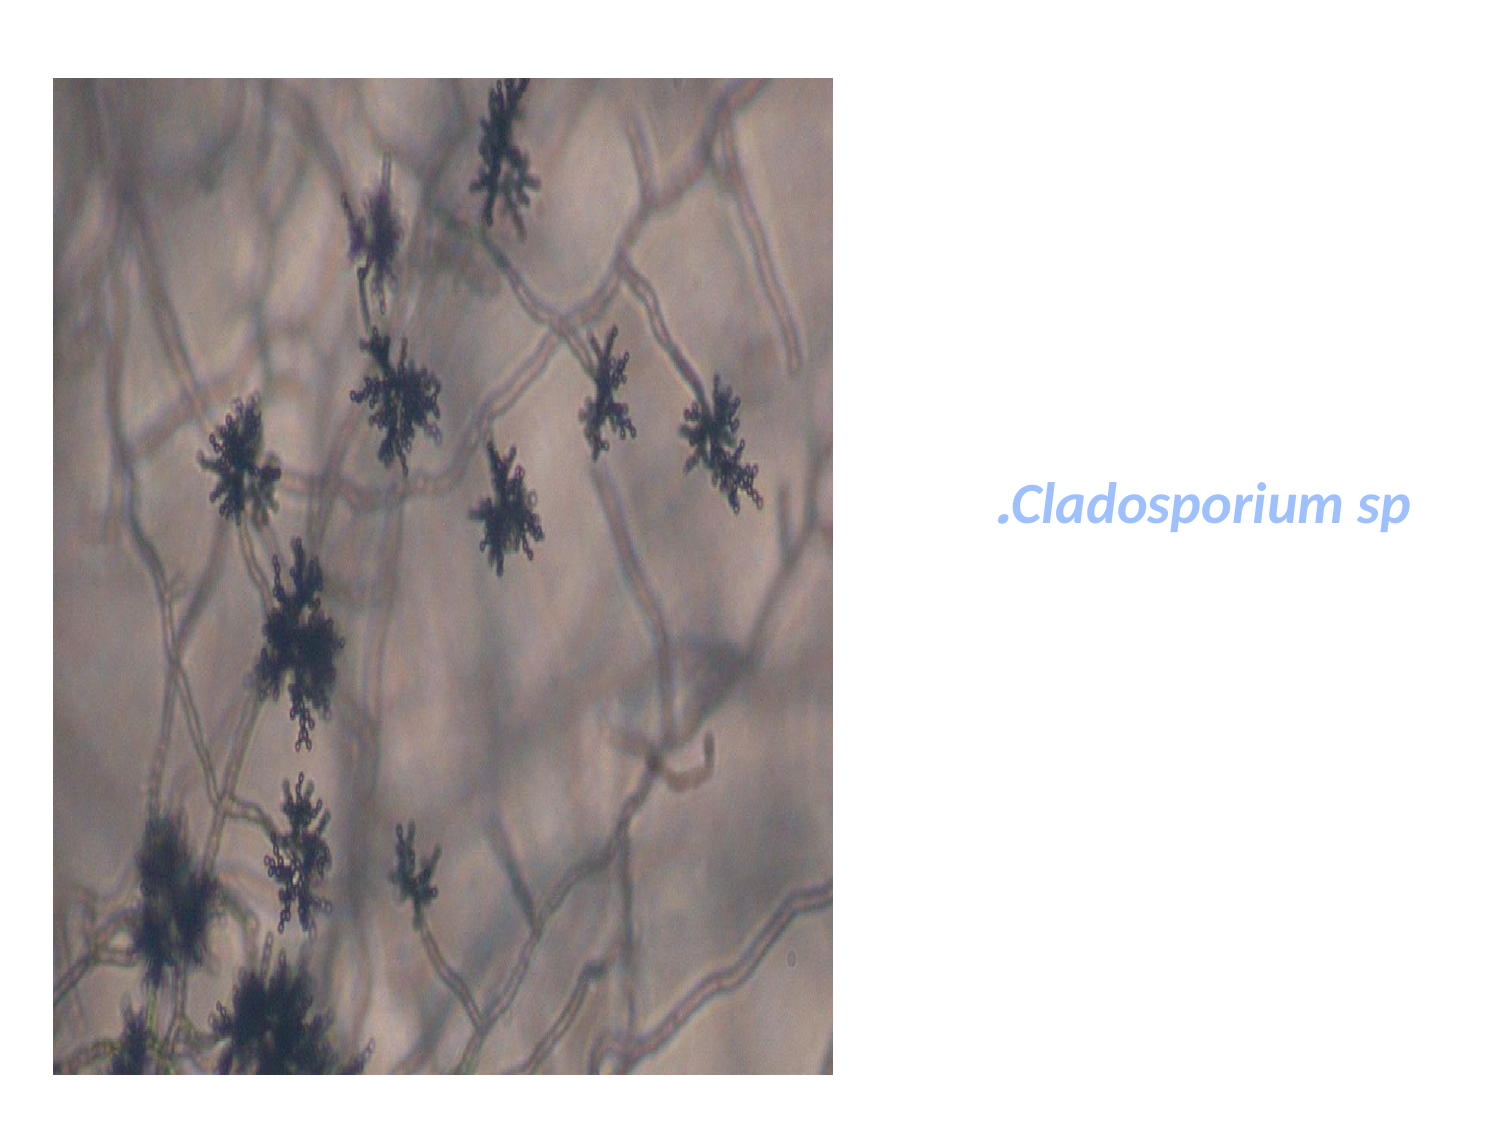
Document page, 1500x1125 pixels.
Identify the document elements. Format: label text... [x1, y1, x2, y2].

title Cladosporium sp. [842, 219, 1427, 1000]
picture [52, 77, 834, 1075]
